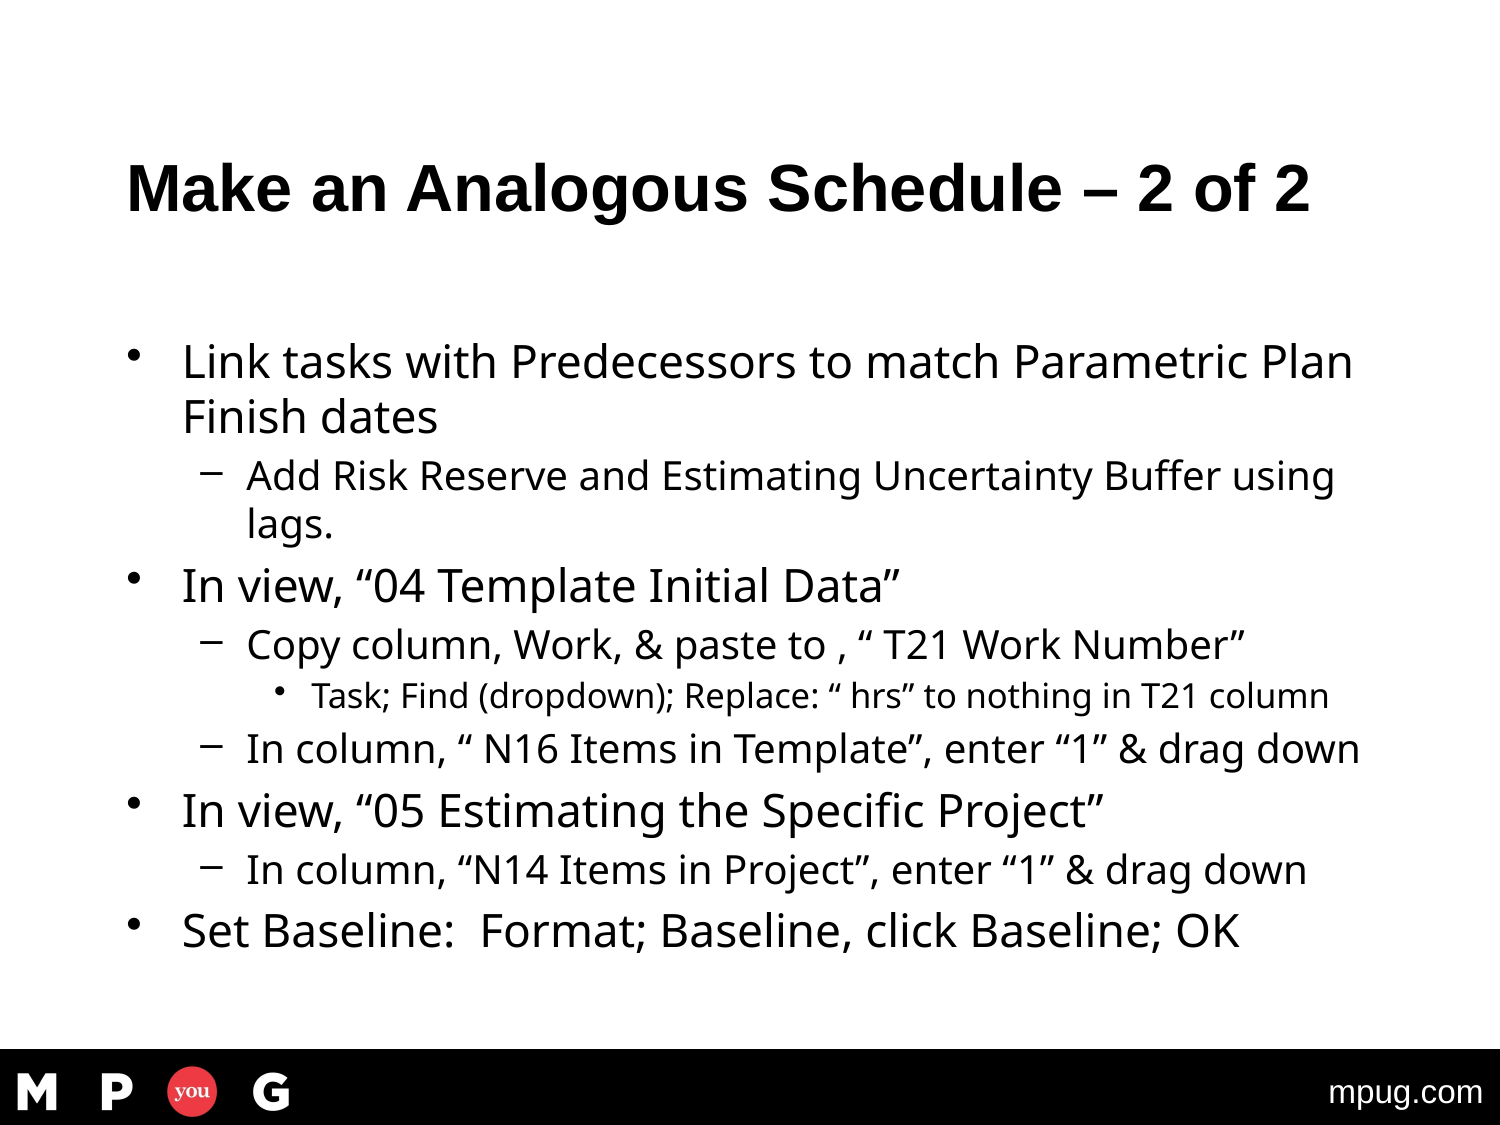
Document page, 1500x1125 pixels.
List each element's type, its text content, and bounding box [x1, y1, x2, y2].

picture [15, 1065, 291, 1119]
list Link tasks with Predecessors to match Parametric Plan Finish dates Add Risk Reserve and Estimating Uncertainty Buffer using lags. In view, “04 Template Initial Data” Copy column, Work, & paste to , “ T21 Work Number” Task; Find (dropdown); Replace: “ hrs” to nothing in T21 column In column, “ N16 Items in Template”, enter “1” & drag down In view, “05 Estimating the Specific Project” In column, “N14 Items in Project”, enter “1” & drag down Set Baseline: Format; Baseline, click Baseline; OK [111, 324, 1406, 975]
text_box Make an Analogous Schedule – 2 of 2 [111, 137, 1406, 233]
